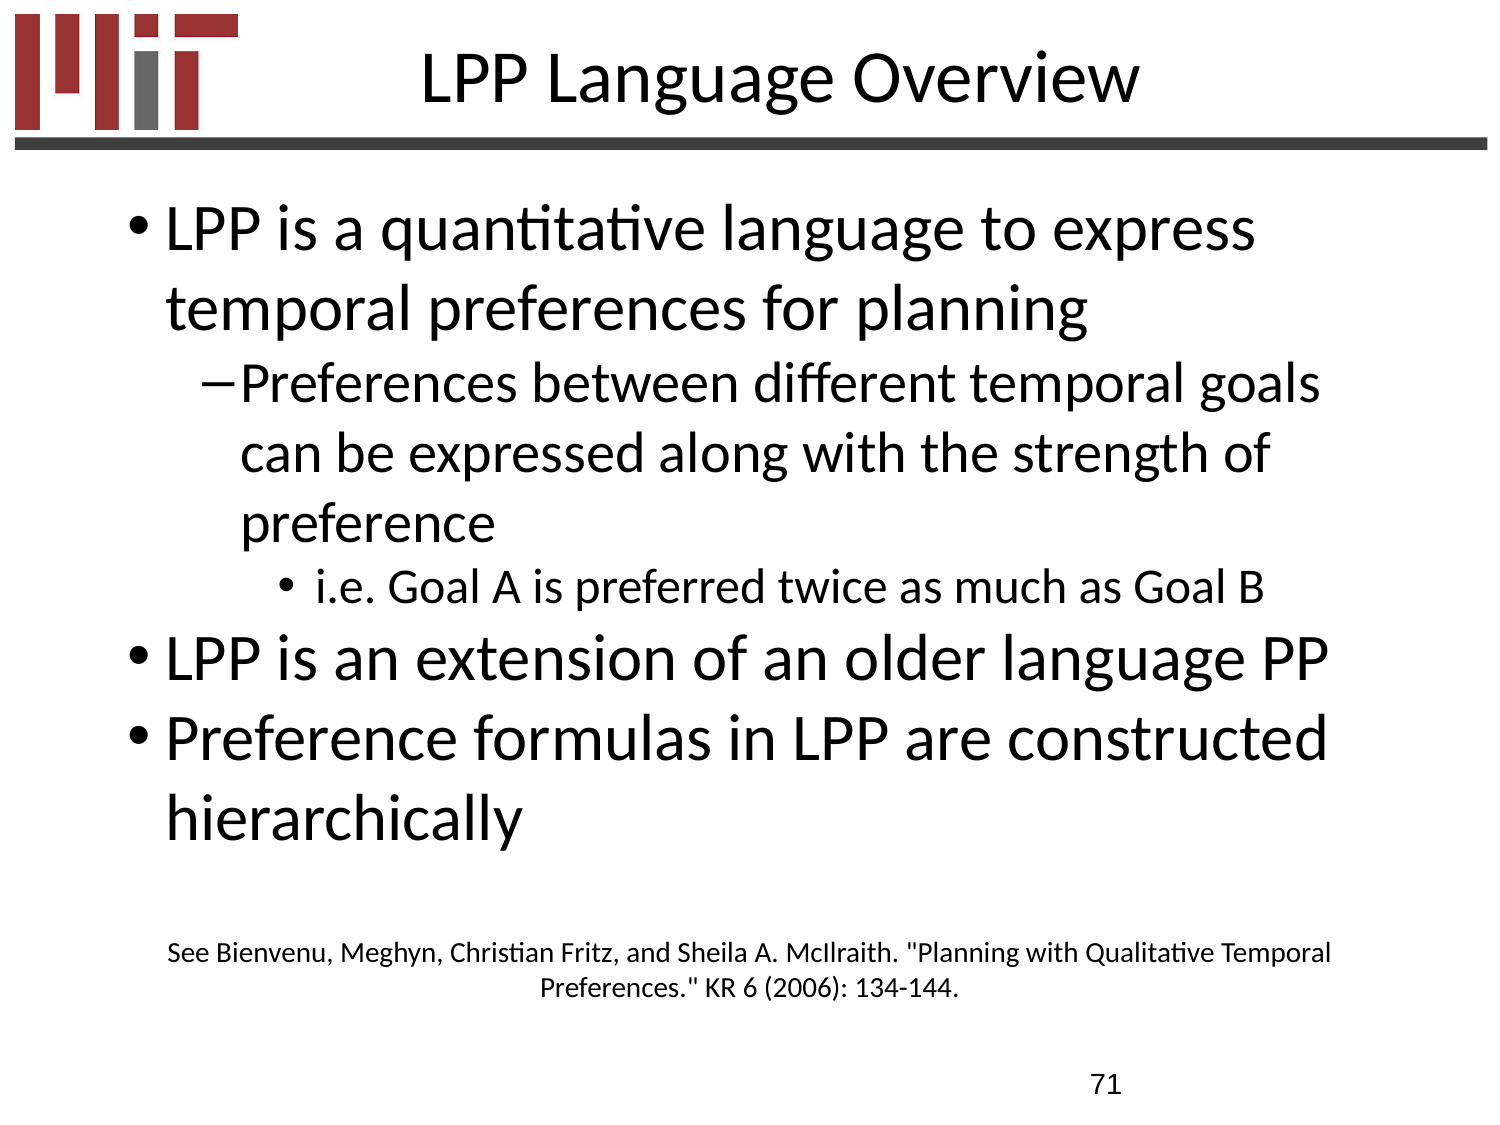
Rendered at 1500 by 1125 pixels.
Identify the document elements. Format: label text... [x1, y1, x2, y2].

title LPP Language Overview [237, 15, 1325, 130]
slide_number 71 [1074, 1052, 1425, 1113]
picture [15, 14, 238, 130]
list LPP is a quantitative language to express temporal preferences for planning Preferences between different temporal goals can be expressed along with the strength of preference i.e. Goal A is preferred twice as much as Goal B LPP is an extension of an older language PP Preference formulas in LPP are constructed hierarchically See Bienvenu, Meghyn, Christian Fritz, and Sheila A. McIlraith. "Planning with Qualitative Temporal Preferences." KR 6 (2006): 134-144. [75, 169, 1425, 1100]
